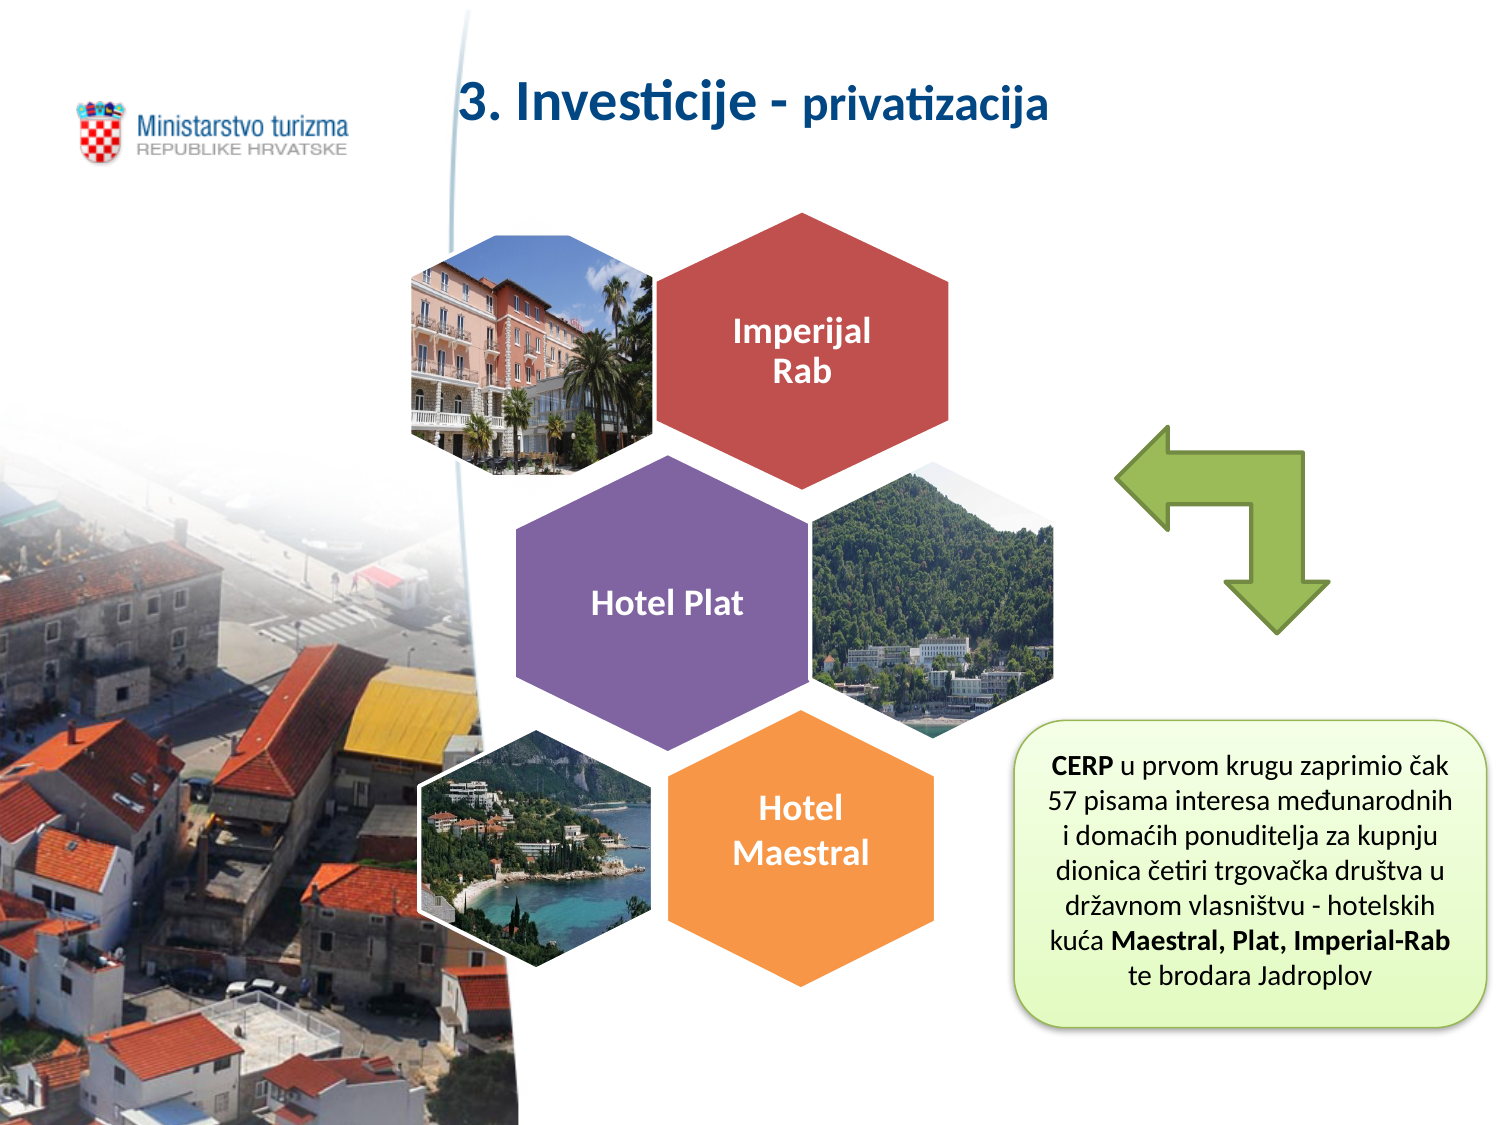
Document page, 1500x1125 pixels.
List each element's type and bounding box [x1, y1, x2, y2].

picture [0, 6, 1500, 1125]
text_box [229, 209, 1247, 991]
